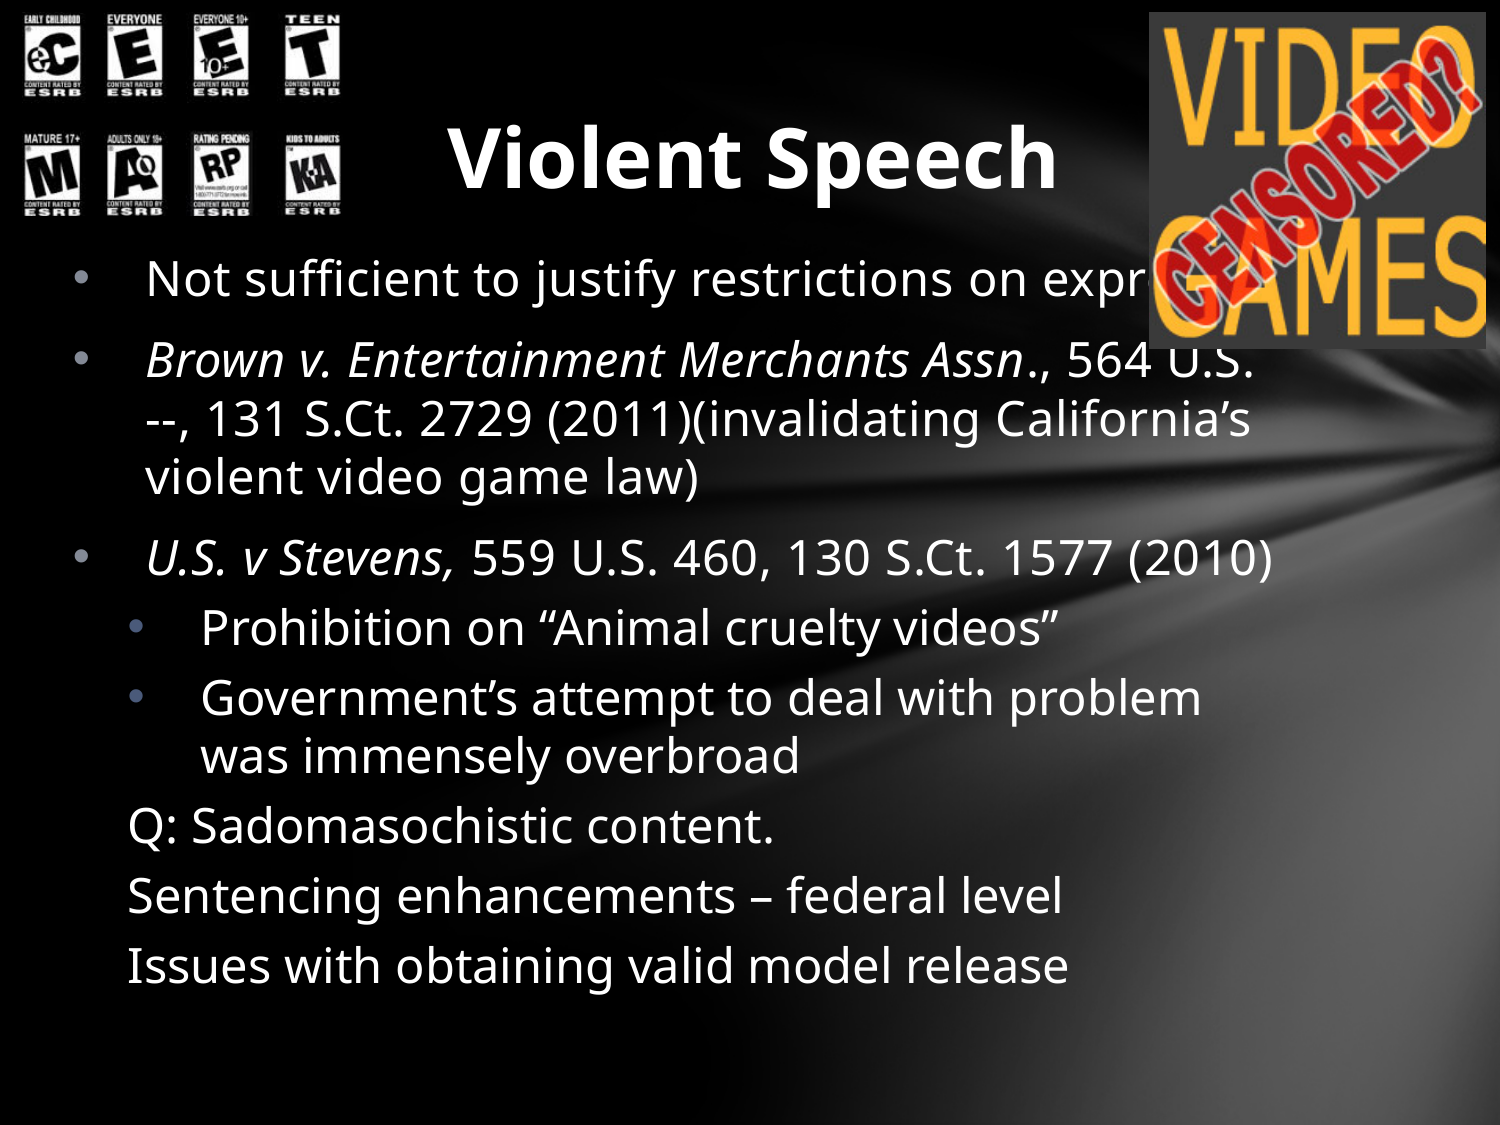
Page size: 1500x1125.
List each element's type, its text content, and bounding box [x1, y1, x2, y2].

picture [1149, 12, 1487, 349]
title Violent Speech [348, 37, 1143, 213]
picture [21, 12, 343, 217]
list Not sufficient to justify restrictions on expression Brown v. Entertainment Merchants Assn., 564 U.S. --, 131 S.Ct. 2729 (2011)(invalidating California’s violent video game law) U.S. v Stevens, 559 U.S. 460, 130 S.Ct. 1577 (2010) Prohibition on “Animal cruelty videos” Government’s attempt to deal with problem was immensely overbroad Q: Sadomasochistic content. Sentencing enhancements – federal level Issues with obtaining valid model release [57, 239, 1318, 1015]
